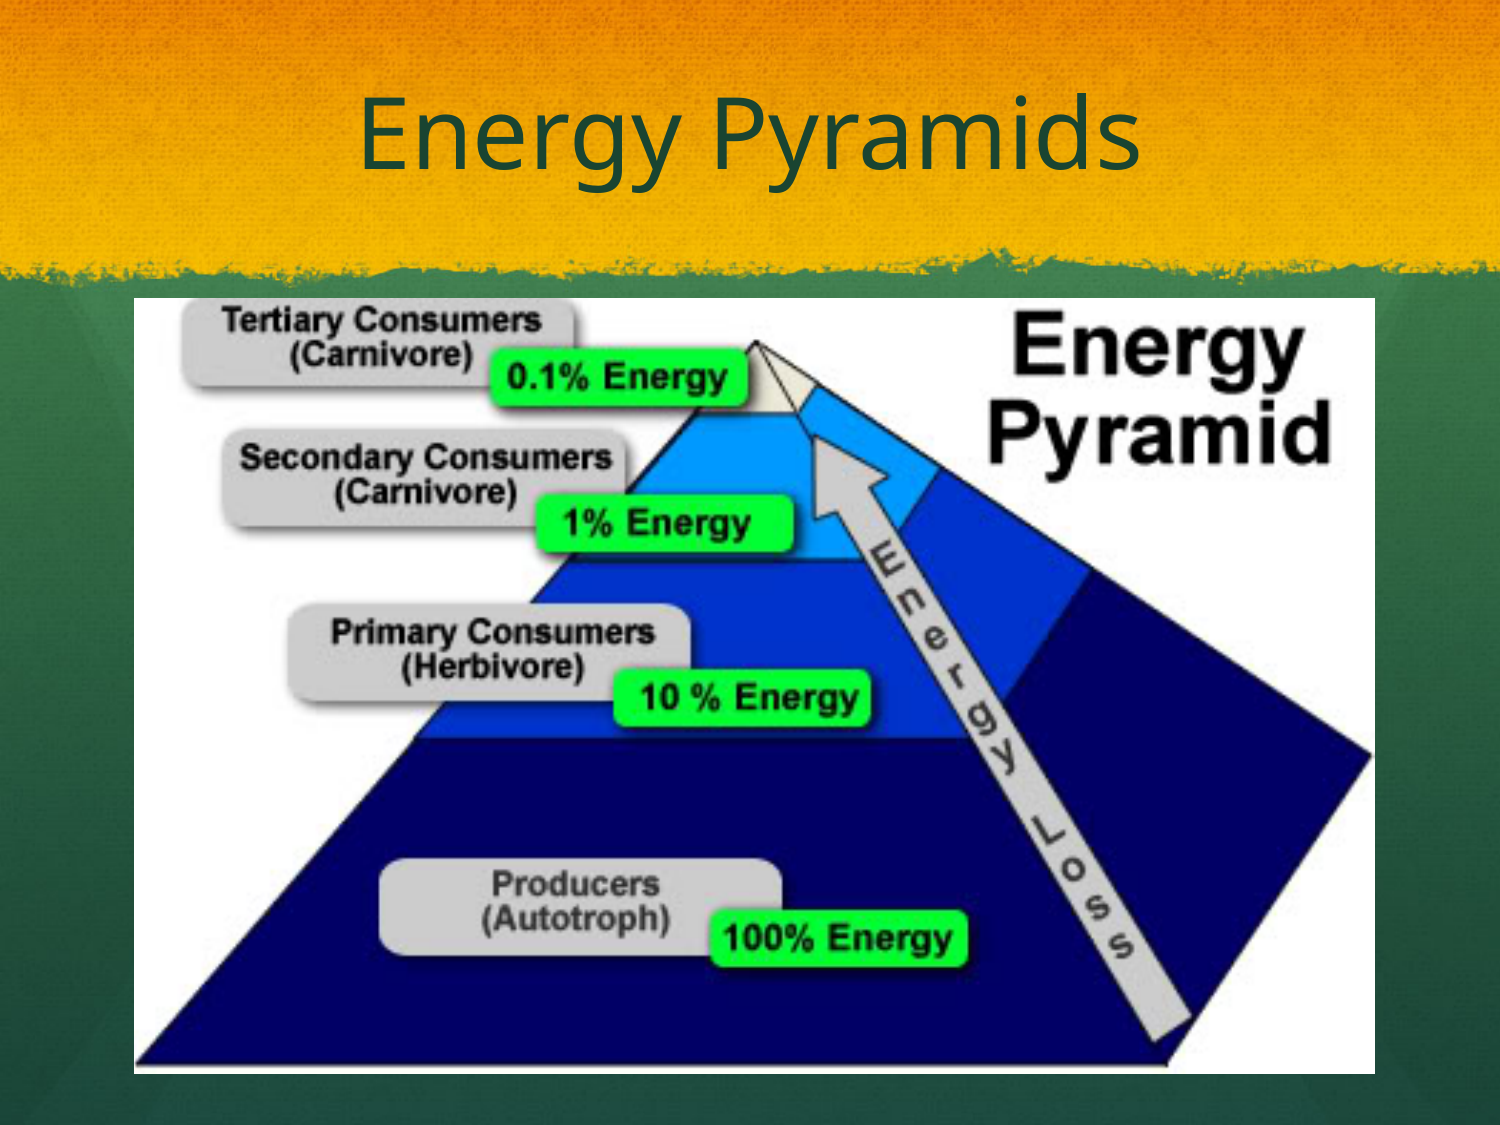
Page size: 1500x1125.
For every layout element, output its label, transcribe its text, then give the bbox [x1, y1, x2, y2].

title Energy Pyramids [125, 13, 1375, 246]
picture [0, 0, 1500, 1125]
